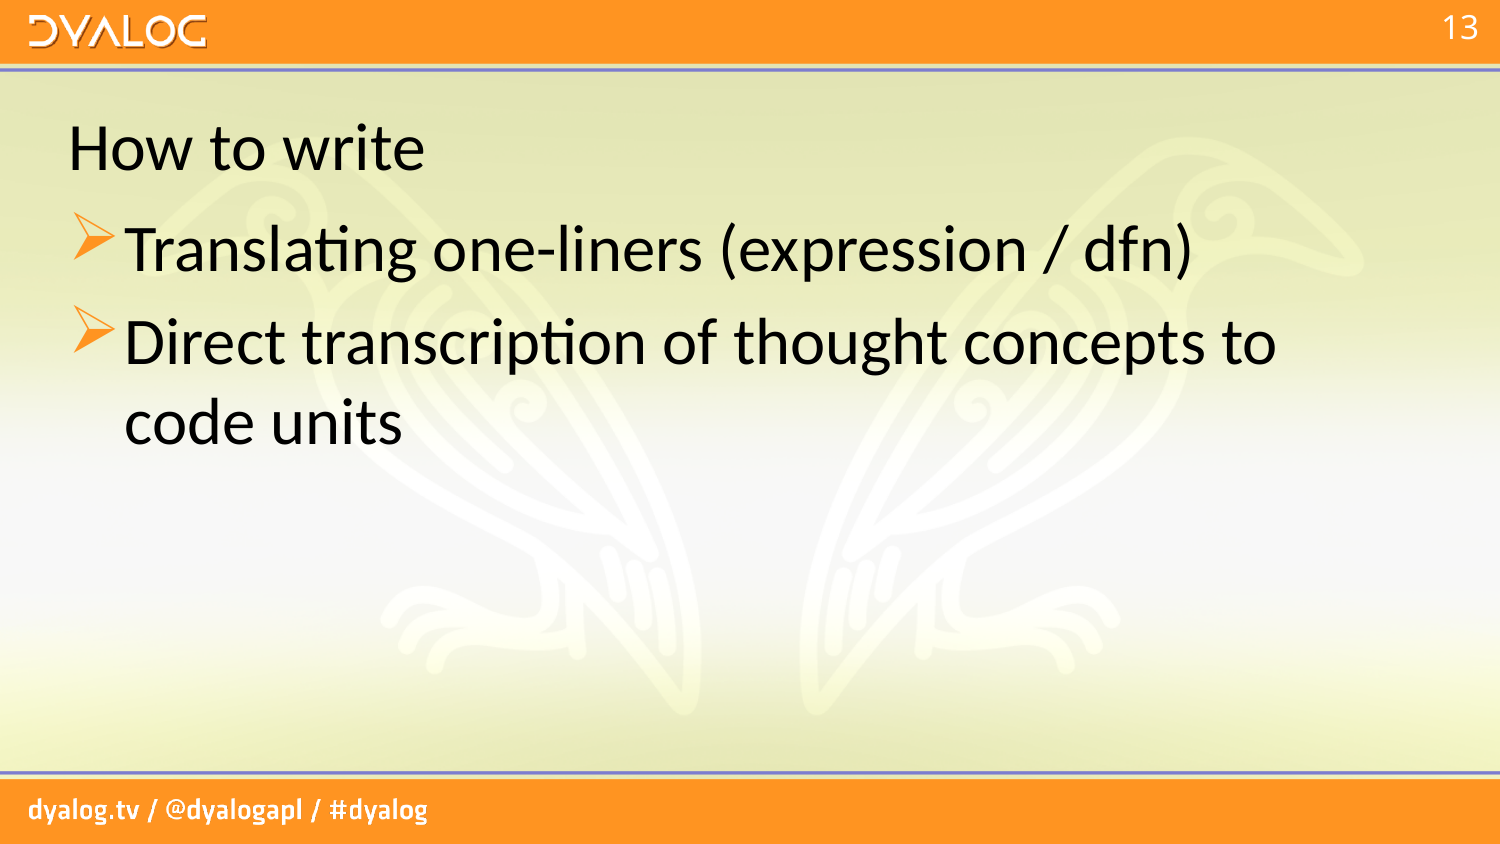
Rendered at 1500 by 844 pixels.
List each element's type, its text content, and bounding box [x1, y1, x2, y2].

picture [0, 0, 1500, 844]
title How to write [53, 94, 1425, 192]
list Translating one-liners (expression / dfn) Direct transcription of thought concepts to code units [53, 196, 1425, 754]
